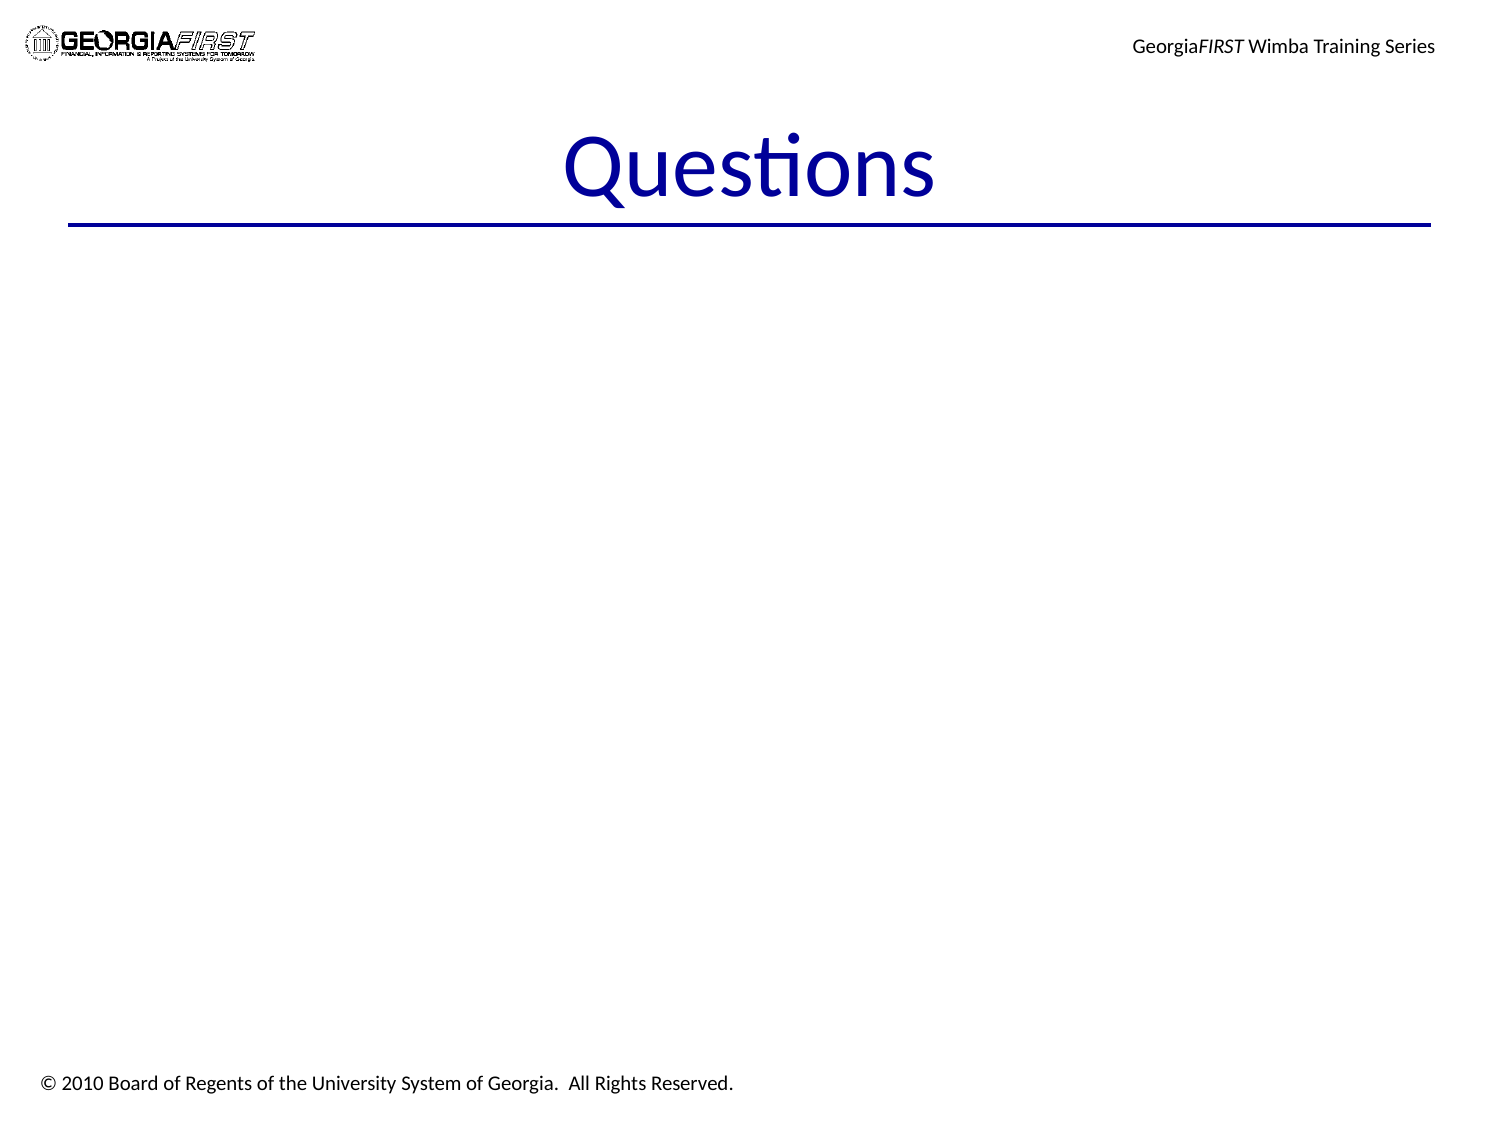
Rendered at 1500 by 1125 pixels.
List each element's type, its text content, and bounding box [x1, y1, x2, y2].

title Questions [75, 87, 1425, 233]
picture [24, 24, 255, 63]
